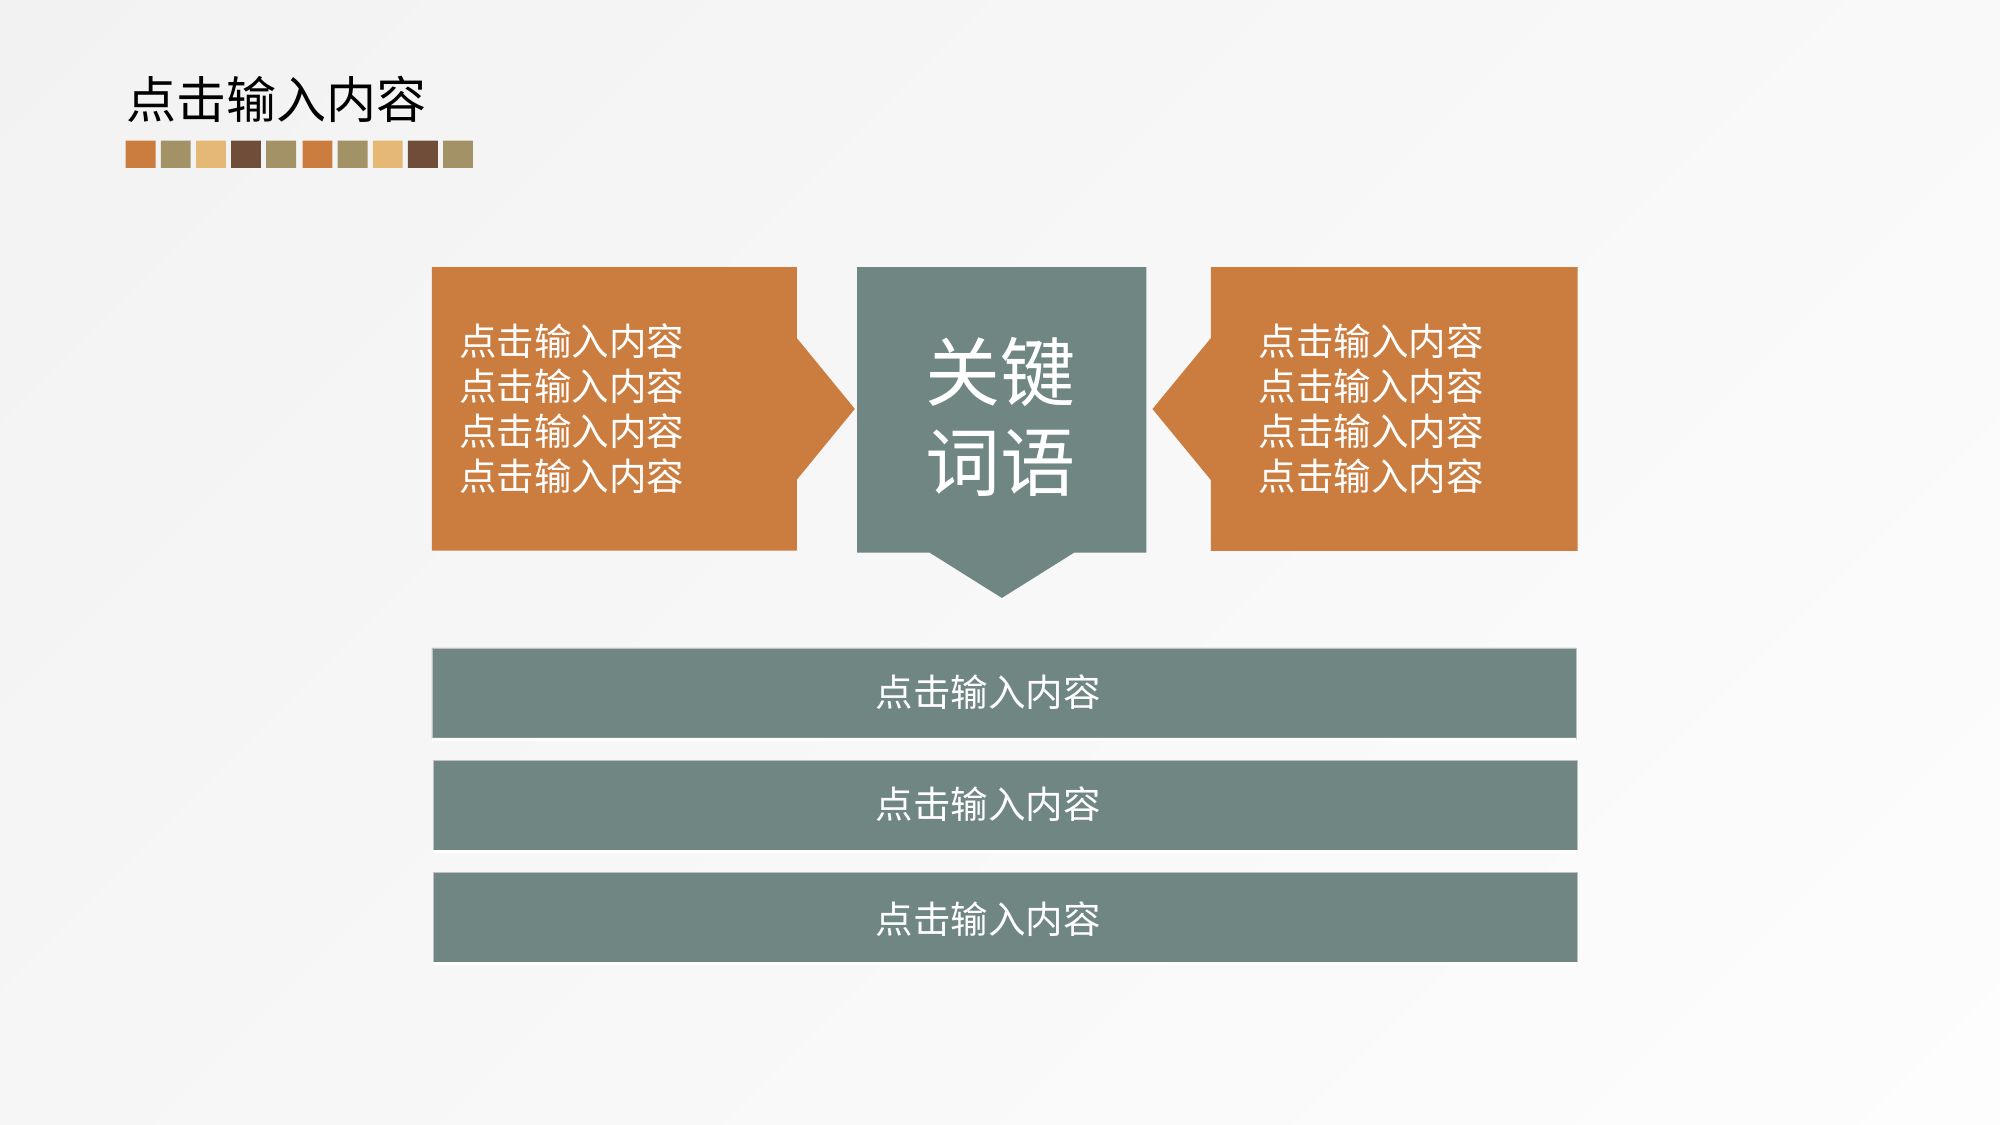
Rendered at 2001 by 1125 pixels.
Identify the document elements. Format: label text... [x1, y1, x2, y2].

text_box 点击输入内容 点击输入内容 点击输入内容 点击输入内容 [444, 310, 858, 506]
text_box 关键 词语 [910, 318, 1324, 513]
text_box [857, 267, 1147, 598]
text_box 点击输入内容 点击输入内容 点击输入内容 点击输入内容 [1244, 310, 1657, 506]
text_box [1210, 506, 1578, 551]
text_box [431, 267, 797, 551]
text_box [433, 760, 1578, 852]
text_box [431, 647, 1577, 740]
text_box 点击输入内容 [111, 61, 442, 137]
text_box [433, 872, 1578, 964]
text_box [1210, 267, 1578, 318]
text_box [125, 140, 474, 168]
